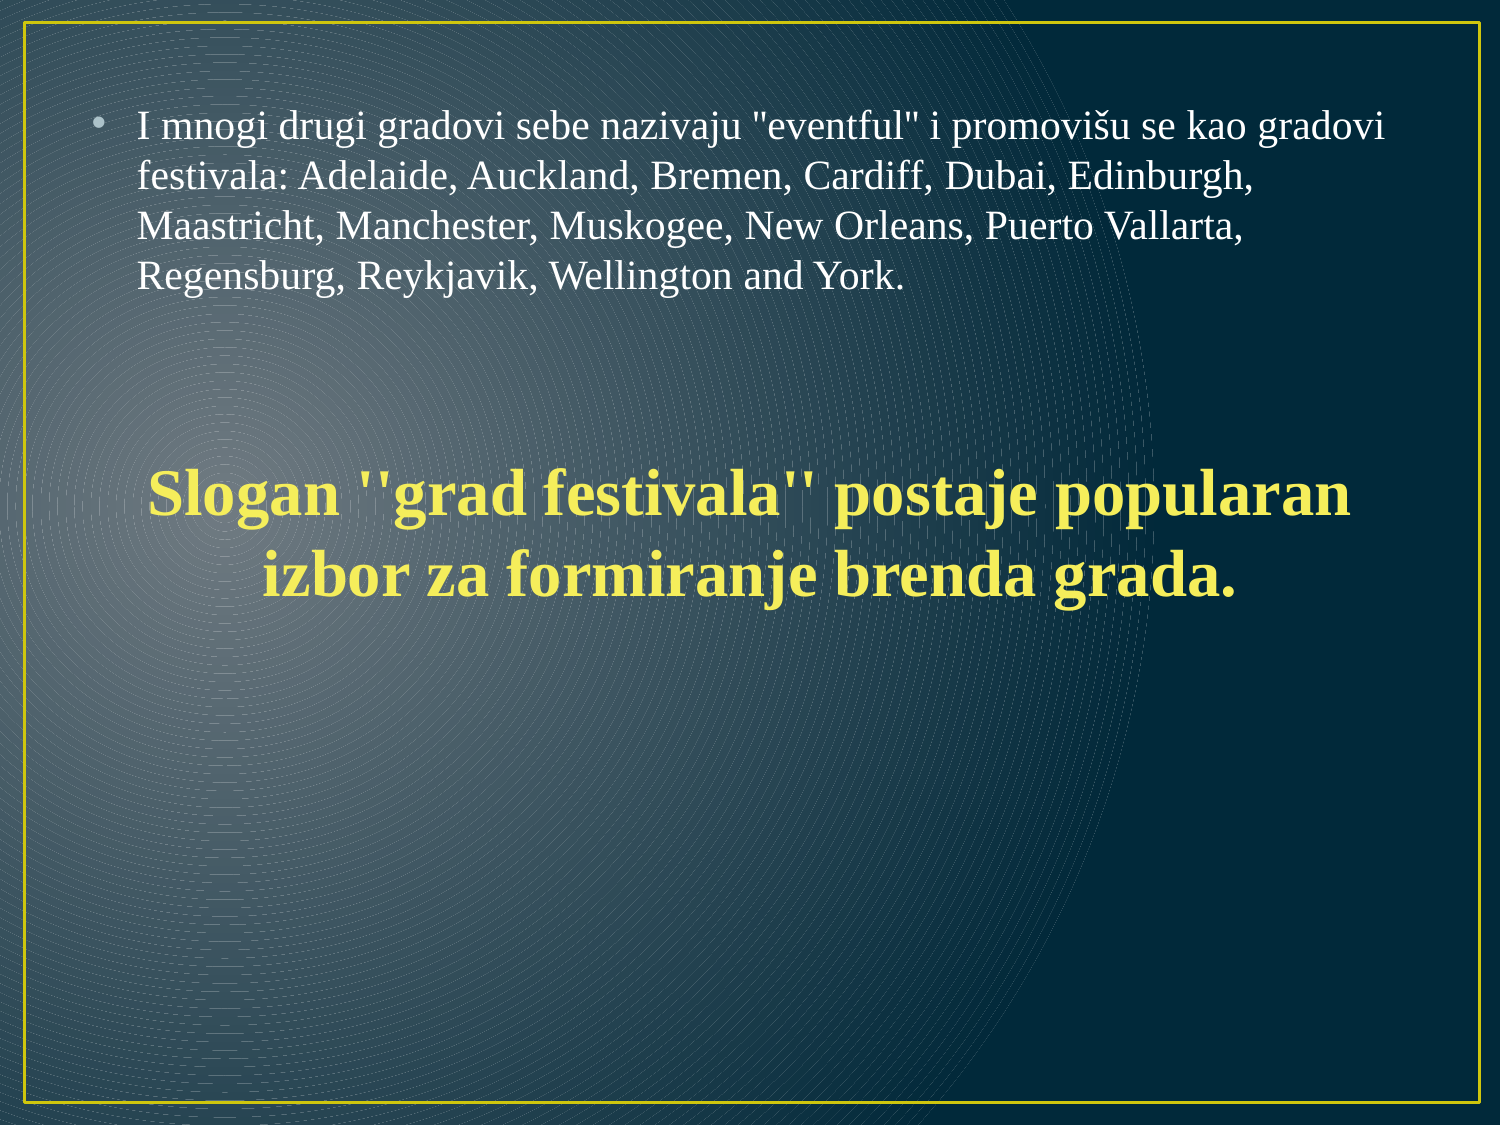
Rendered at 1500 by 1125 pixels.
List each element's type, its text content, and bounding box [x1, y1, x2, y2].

list I mnogi drugi gradovi sebe nazivaju ''eventful'' i promovišu se kao gradovi festivala: Adelaide, Auckland, Bremen, Cardiff, Dubai, Edinburgh, Maastricht, Manchester, Muskogee, New Orleans, Puerto Vallarta, Regensburg, Reykjavik, Wellington and York. Slogan ''grad festivala'' postaje popularan izbor za formiranje brenda grada. [76, 90, 1425, 1005]
